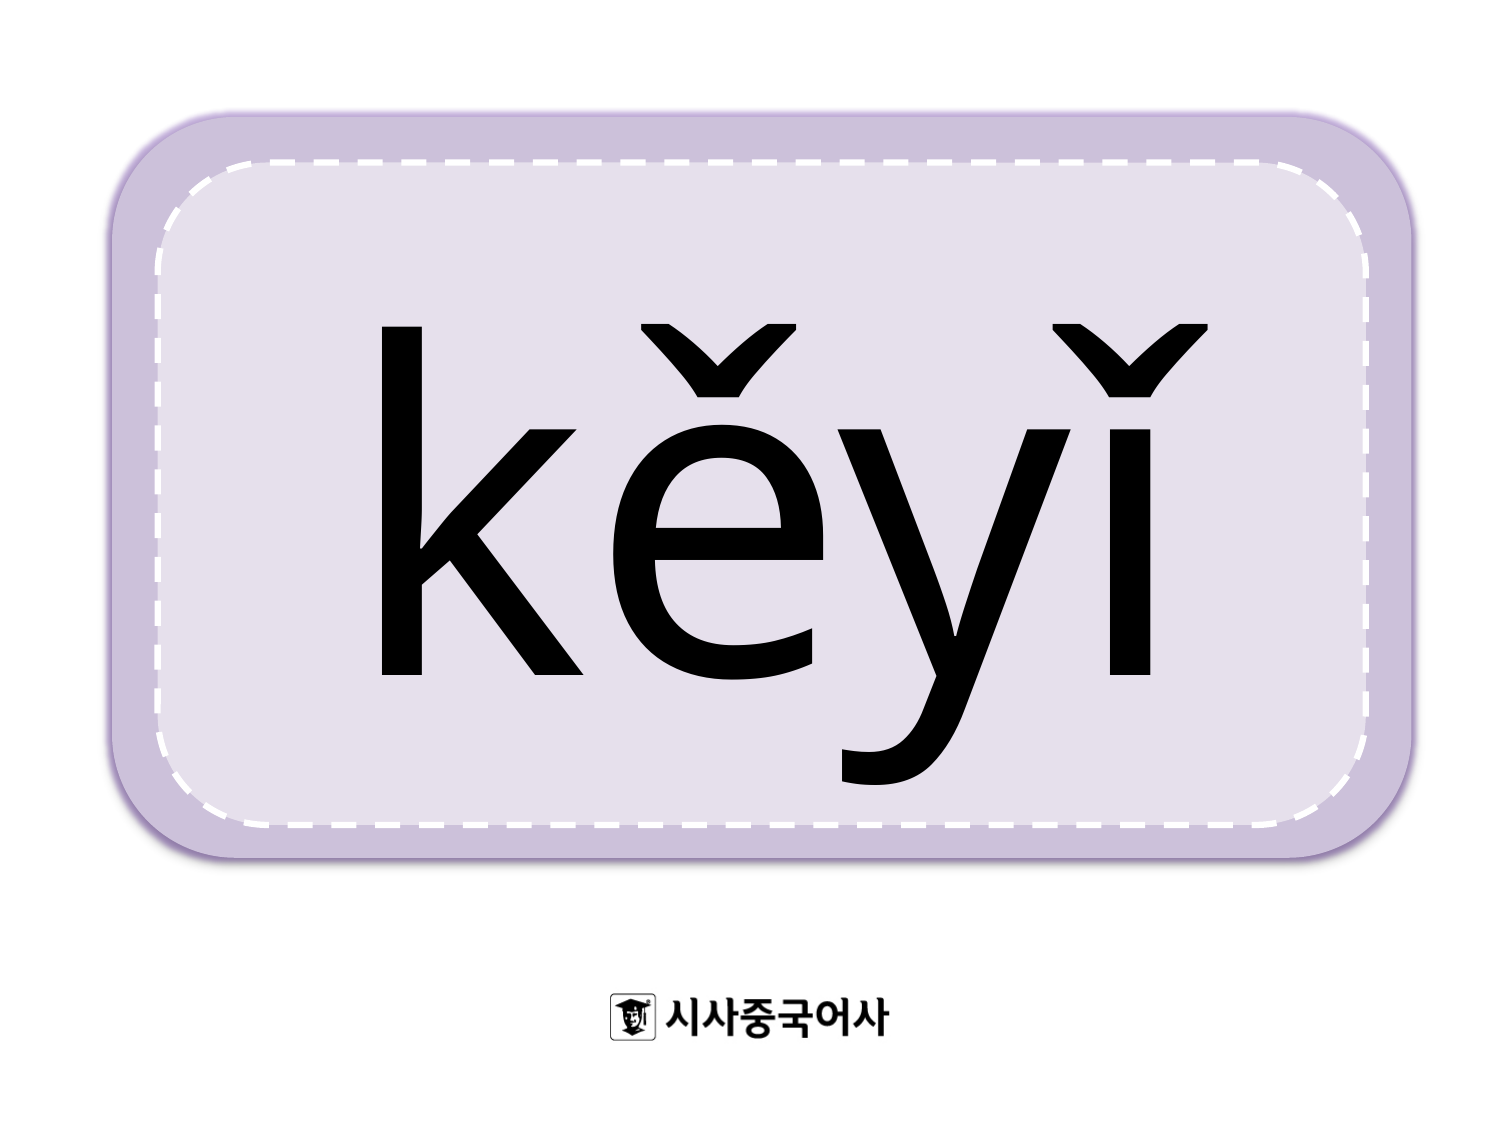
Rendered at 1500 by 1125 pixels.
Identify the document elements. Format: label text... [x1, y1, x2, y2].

picture [602, 987, 898, 1047]
text_box kěyǐ [162, 160, 1371, 824]
